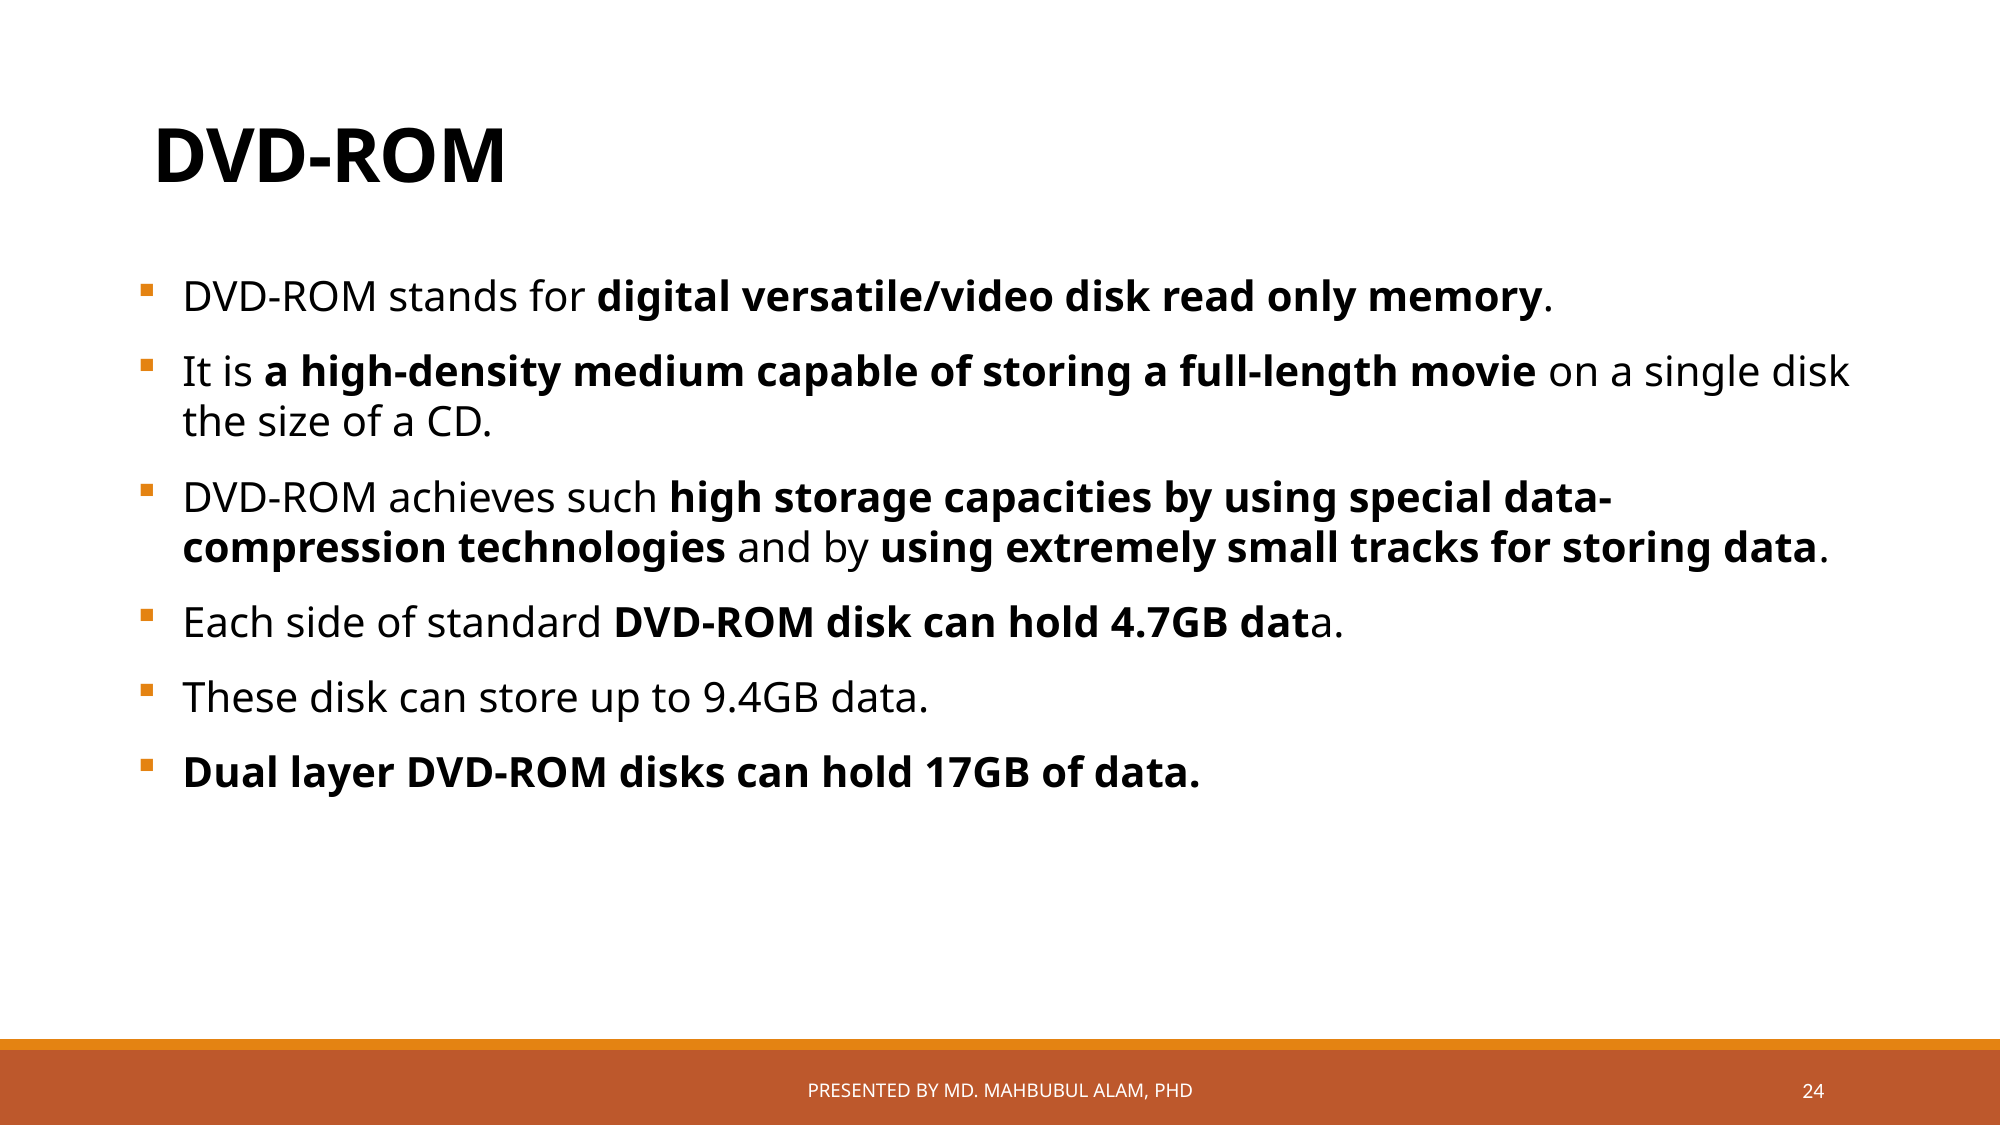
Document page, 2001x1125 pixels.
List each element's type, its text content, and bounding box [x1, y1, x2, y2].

list DVD-ROM stands for digital versatile/video disk read only memory. It is a high-density medium capable of storing a full-length movie on a single disk the size of a CD. DVD-ROM achieves such high storage capacities by using special data-compression technologies and by using extremely small tracks for storing data. Each side of standard DVD-ROM disk can hold 4.7GB data. These disk can store up to 9.4GB data. Dual layer DVD-ROM disks can hold 17GB of data. [137, 262, 1875, 963]
slide_number 24 [1624, 1059, 1840, 1120]
title DVD-ROM [137, 93, 1828, 206]
footer Presented by Md. Mahbubul Alam, PhD [604, 1059, 1396, 1120]
